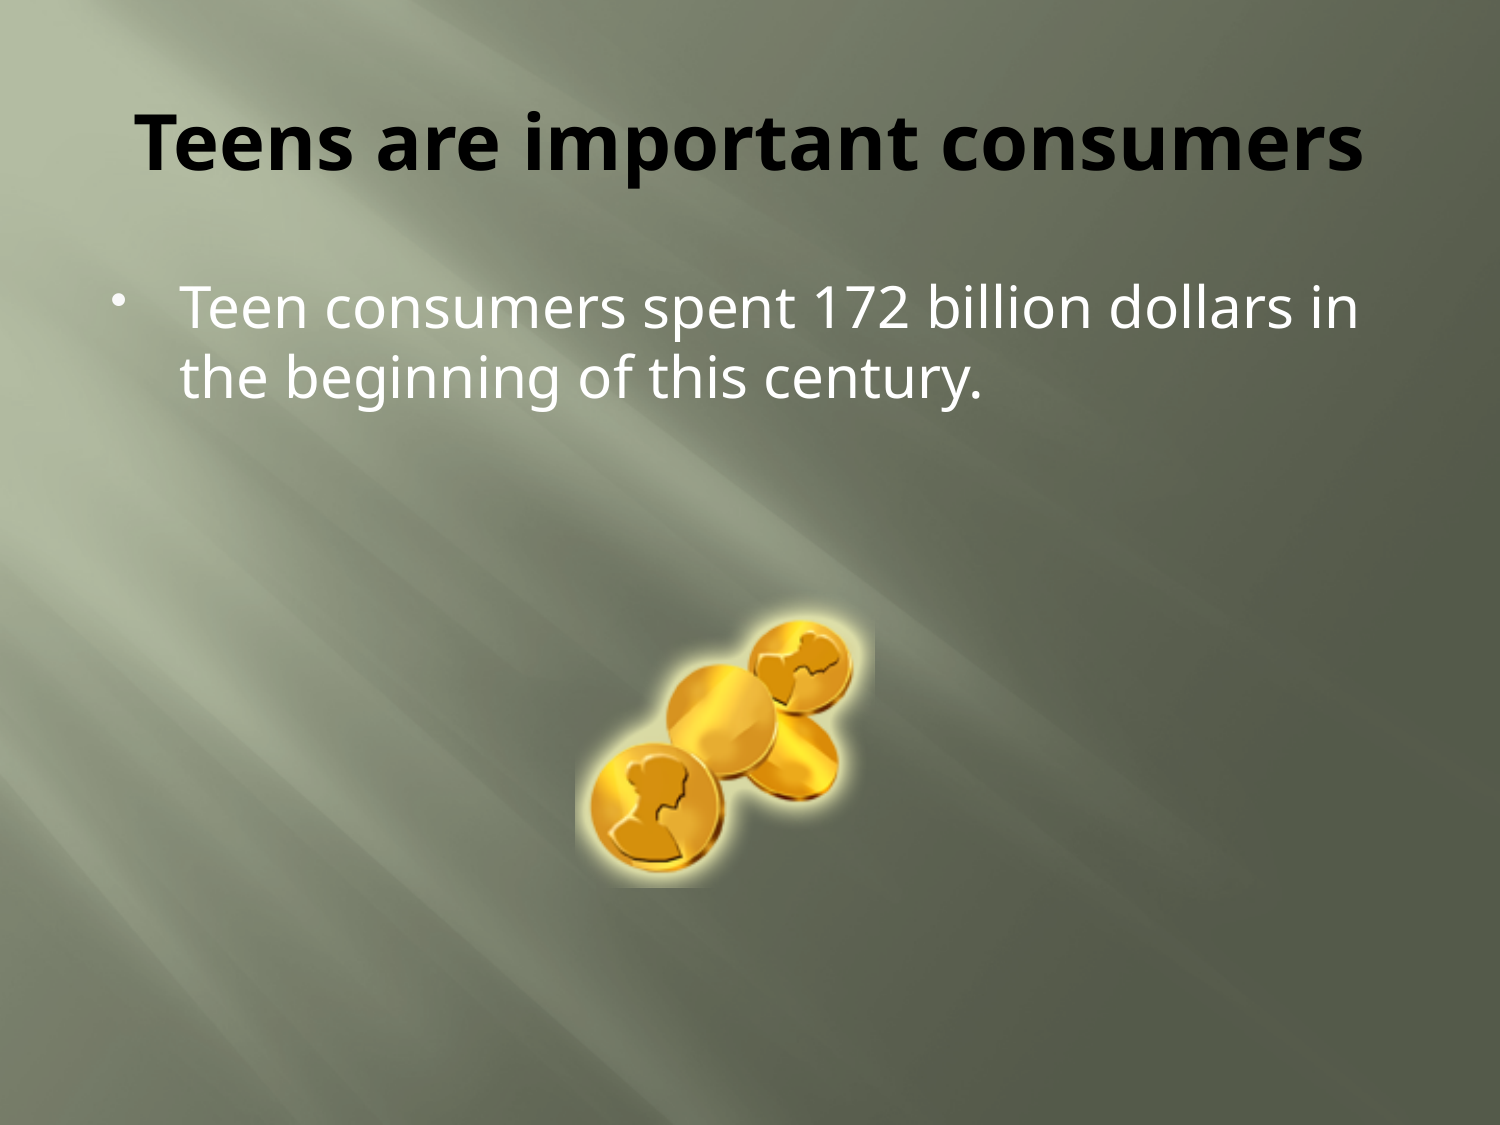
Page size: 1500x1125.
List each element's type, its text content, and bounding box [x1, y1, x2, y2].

list Teen consumers spent 172 billion dollars in the beginning of this century. [75, 262, 1425, 1035]
picture [574, 587, 876, 888]
title Teens are important consumers [75, 45, 1425, 233]
